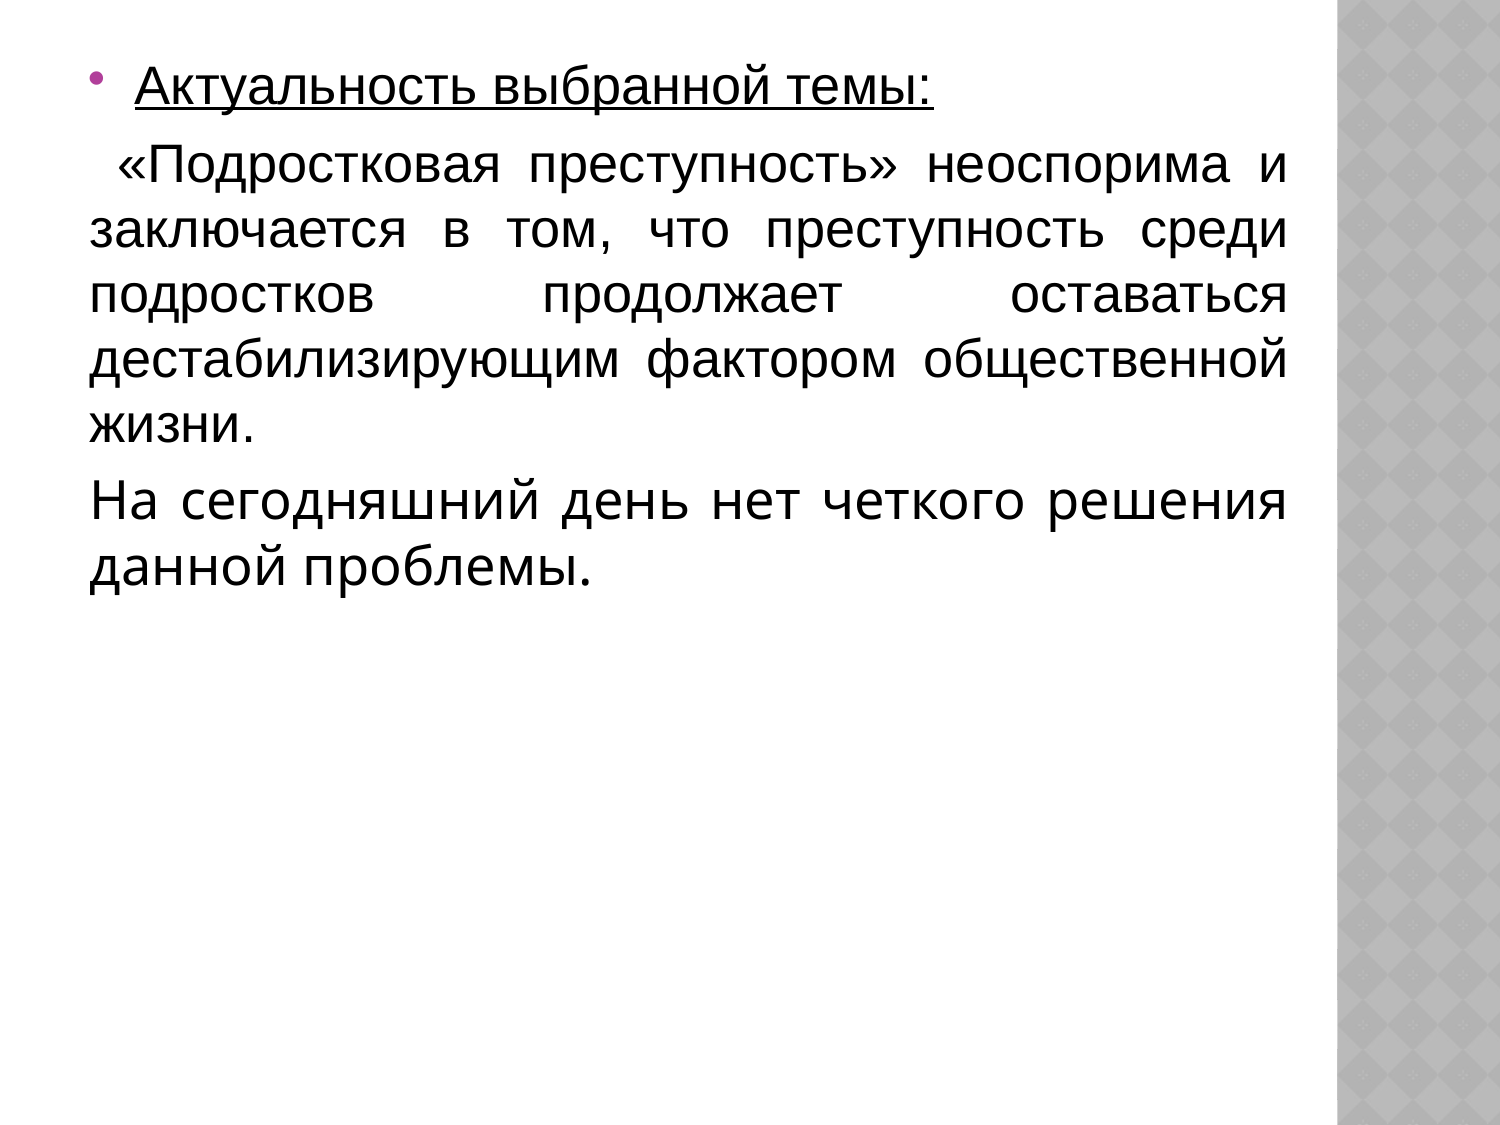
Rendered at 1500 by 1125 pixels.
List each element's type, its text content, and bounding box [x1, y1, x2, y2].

list Актуальность выбранной темы: «Подростковая преступность» неоспорима и заключается в том, что преступность среди подростков продолжает оставаться дестабилизирующим фактором общественной жизни. На сегодняшний день нет четкого решения данной проблемы. [75, 42, 1306, 1059]
